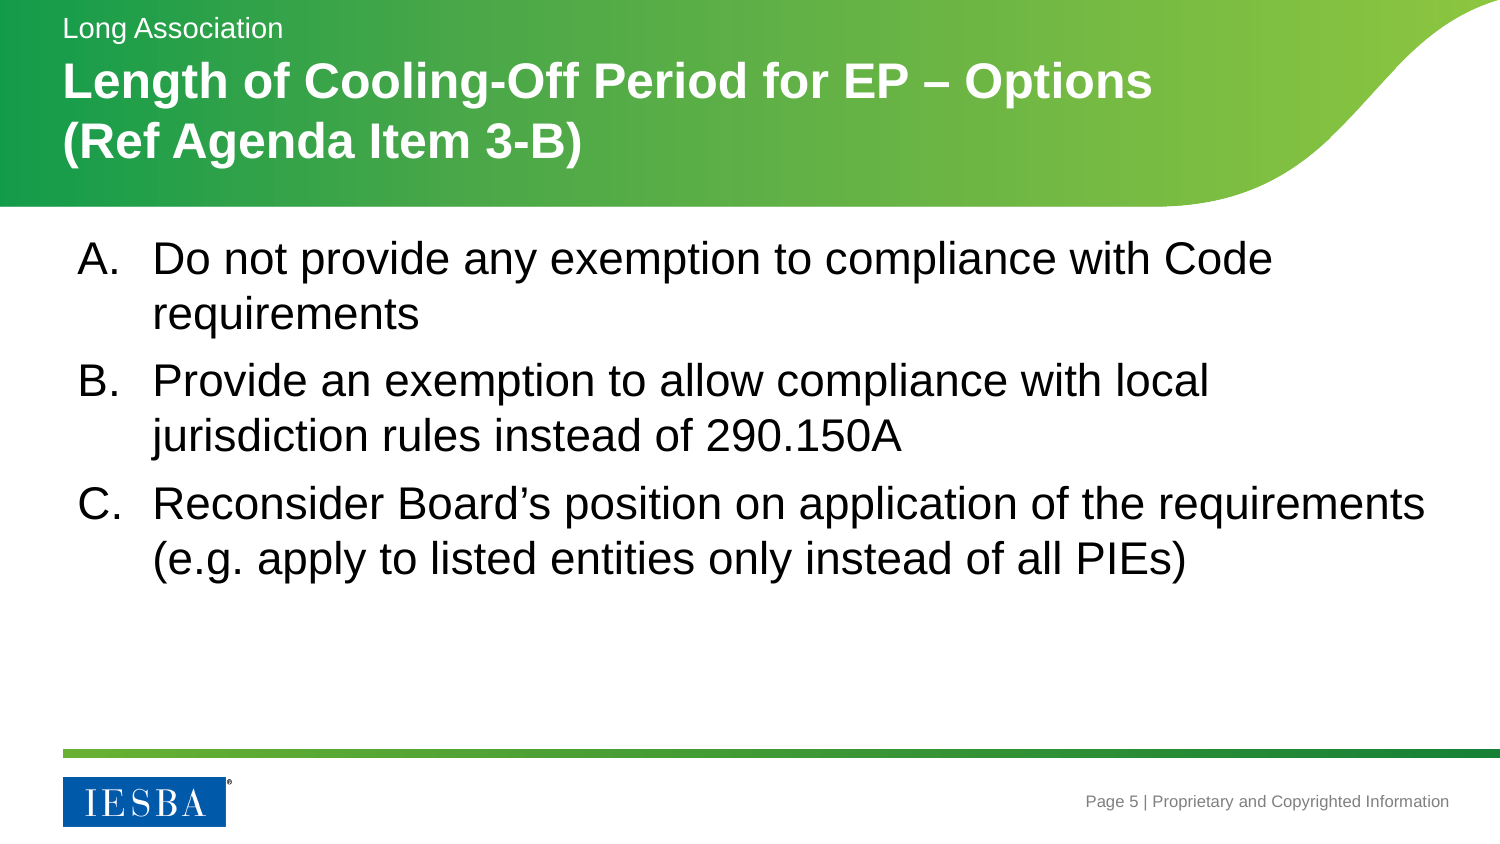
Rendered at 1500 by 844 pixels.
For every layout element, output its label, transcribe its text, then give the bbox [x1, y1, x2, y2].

text_box Do not provide any exemption to compliance with Code requirements Provide an exemption to allow compliance with local jurisdiction rules instead of 290.150A Reconsider Board’s position on application of the requirements (e.g. apply to listed entities only instead of all PIEs) [62, 220, 1451, 722]
picture [63, 777, 232, 827]
subtitle Long Association [62, 9, 500, 38]
title Length of Cooling-Off Period for EP – Options (Ref Agenda Item 3-B) [62, 75, 1300, 142]
picture [0, 0, 1500, 207]
